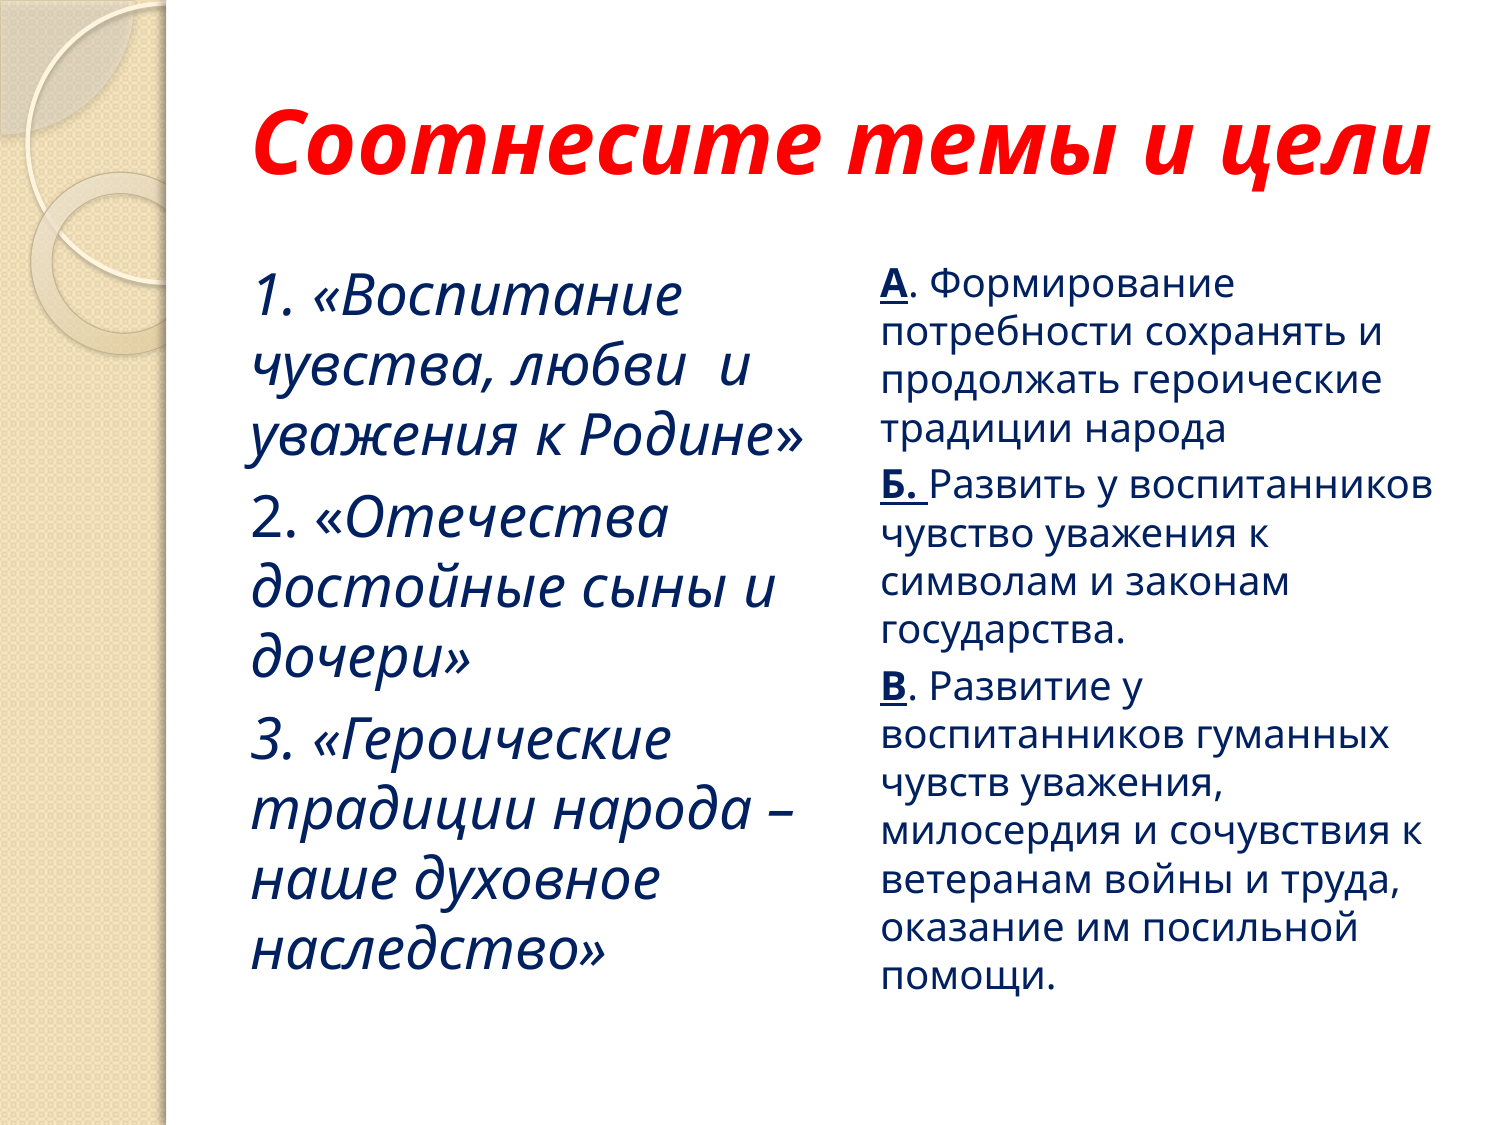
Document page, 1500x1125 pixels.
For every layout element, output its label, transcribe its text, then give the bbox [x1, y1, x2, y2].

list 1. «Воспитание чувства, любви и уважения к Родине» 2. «Отечества достойные сыны и дочери» 3. «Героические традиции народа – наше духовное наследство» [235, 249, 836, 1015]
title Соотнесите темы и цели [235, 45, 1466, 233]
list А. Формирование потребности сохранять и продолжать героические традиции народа Б. Развить у воспитанников чувство уважения к символам и законам государства. В. Развитие у воспитанников гуманных чувств уважения, милосердия и сочувствия к ветеранам войны и труда, оказание им посильной помощи. [865, 249, 1466, 1015]
